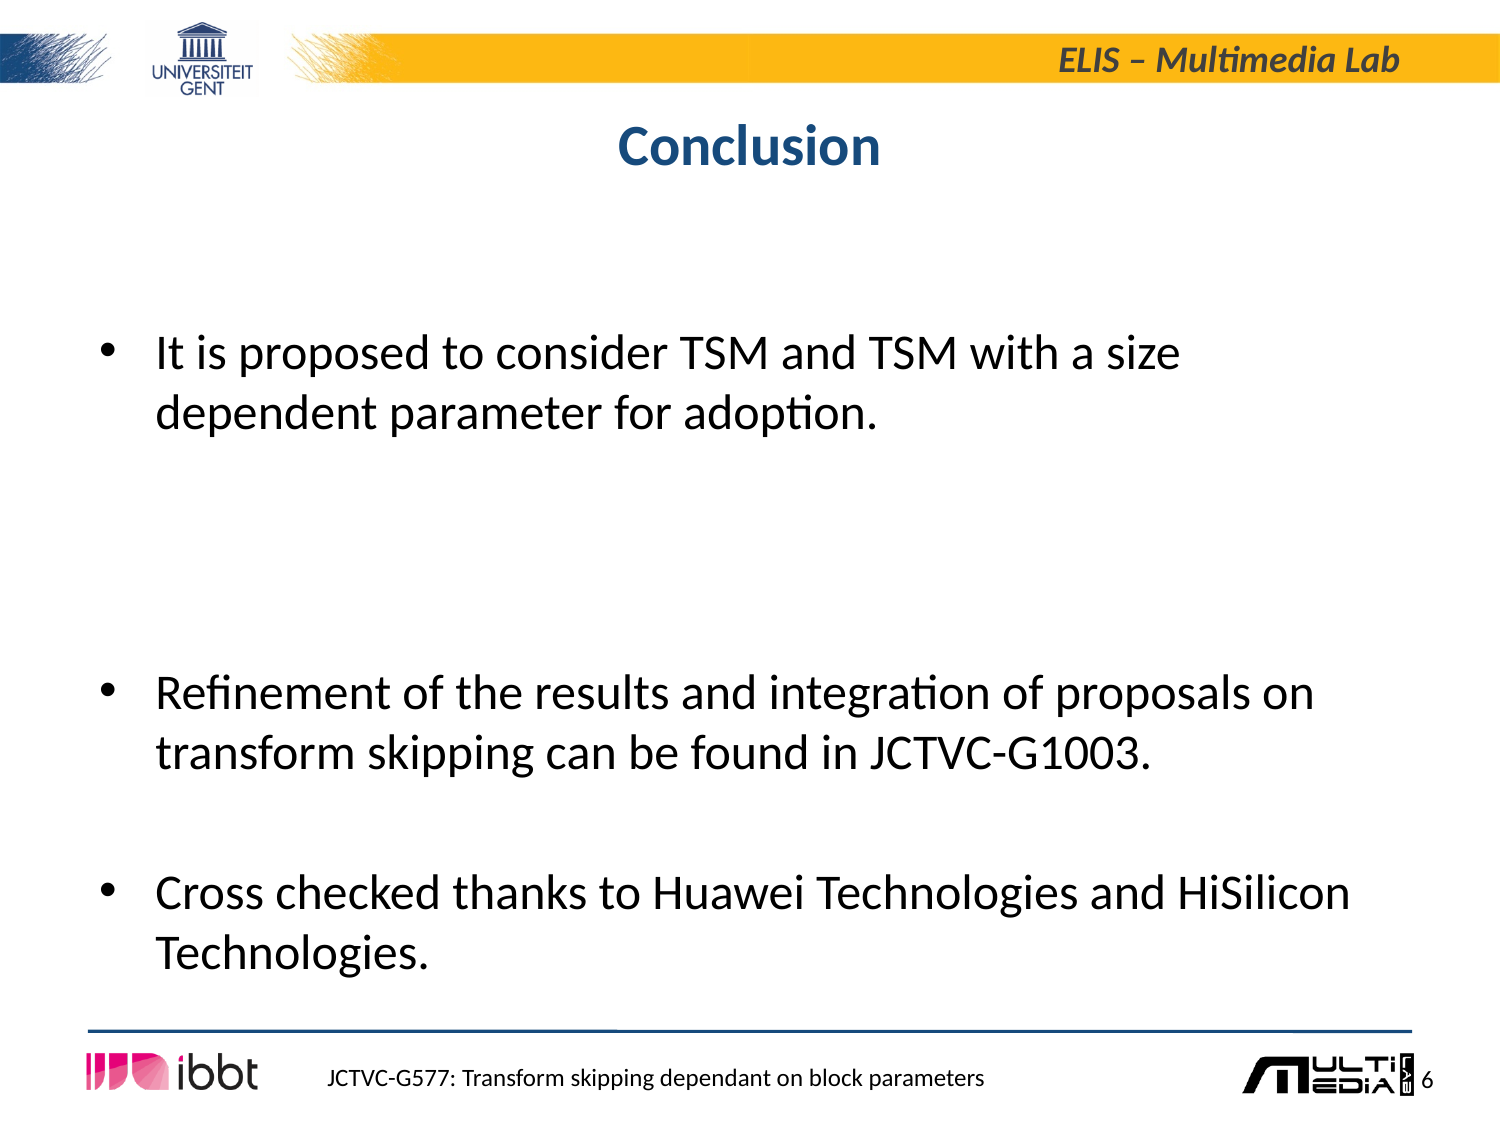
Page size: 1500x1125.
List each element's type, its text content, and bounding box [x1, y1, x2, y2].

text_box [0, 0, 1500, 74]
list It is proposed to consider TSM and TSM with a size dependent parameter for adoption. Refinement of the results and integration of proposals on transform skipping can be found in JCTVC-G1003. Cross checked thanks to Huawei Technologies and HiSilicon Technologies. [83, 212, 1417, 1017]
title Conclusion [81, 150, 1419, 197]
text_box [0, 74, 1500, 150]
picture [45, 990, 299, 1125]
picture [1242, 1053, 1414, 1096]
